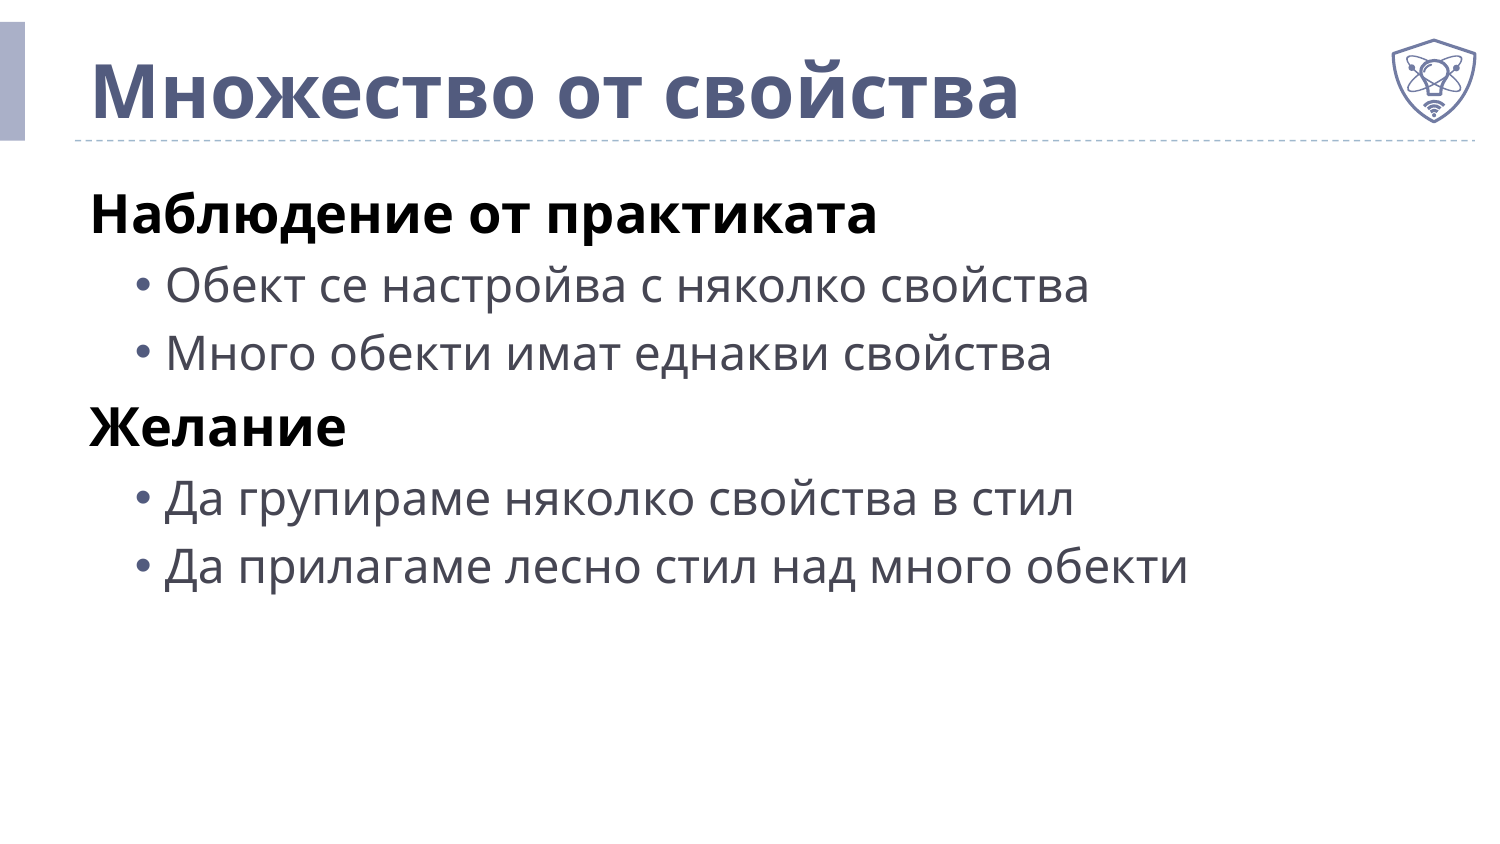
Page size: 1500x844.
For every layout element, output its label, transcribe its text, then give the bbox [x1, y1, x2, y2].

list Наблюдение от практиката Обект се настройва с няколко свойства Много обекти имат еднакви свойства Желание Да групираме няколко свойства в стил Да прилагаме лесно стил над много обекти [75, 171, 1475, 835]
title Множество от свойства [75, 18, 1475, 141]
